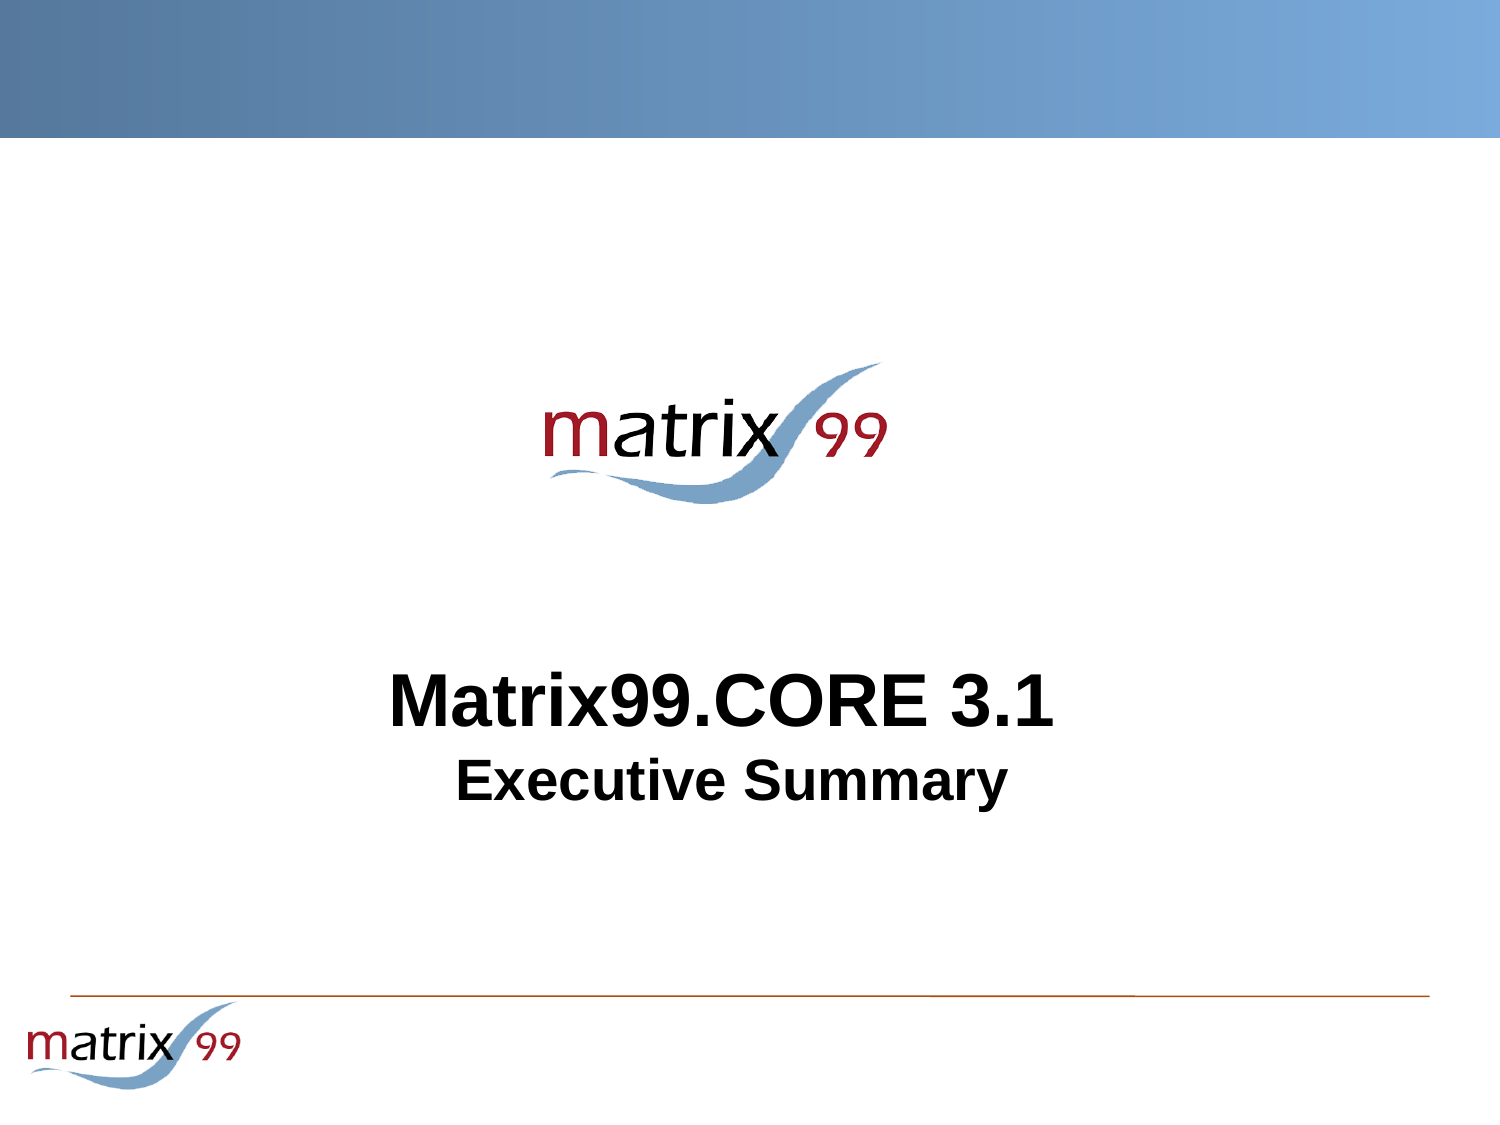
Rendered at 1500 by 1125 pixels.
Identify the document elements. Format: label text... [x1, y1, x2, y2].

text_box Matrix99.CORE 3.1 Executive Summary [260, 644, 1204, 820]
picture [544, 361, 920, 537]
picture [28, 1000, 261, 1110]
